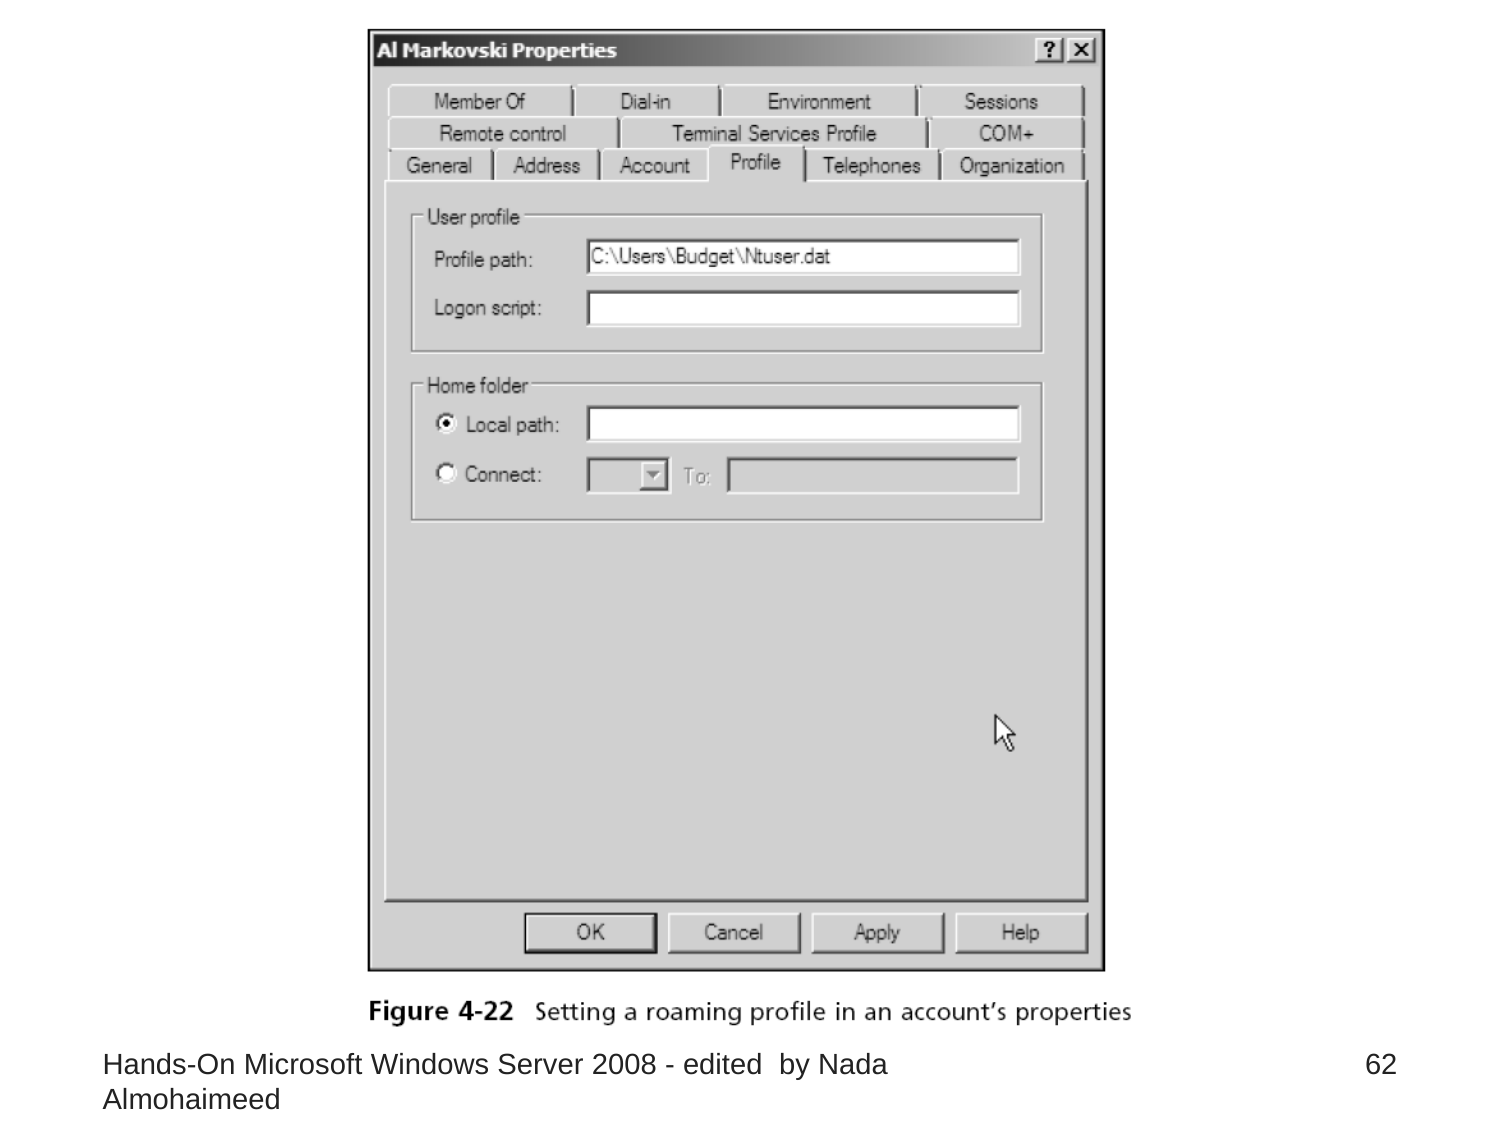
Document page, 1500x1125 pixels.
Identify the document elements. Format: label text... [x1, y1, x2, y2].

slide_number 62 [1074, 1037, 1413, 1101]
picture [363, 24, 1136, 1033]
footer Hands-On Microsoft Windows Server 2008 - edited by Nada Almohaimeed [87, 1037, 1051, 1101]
